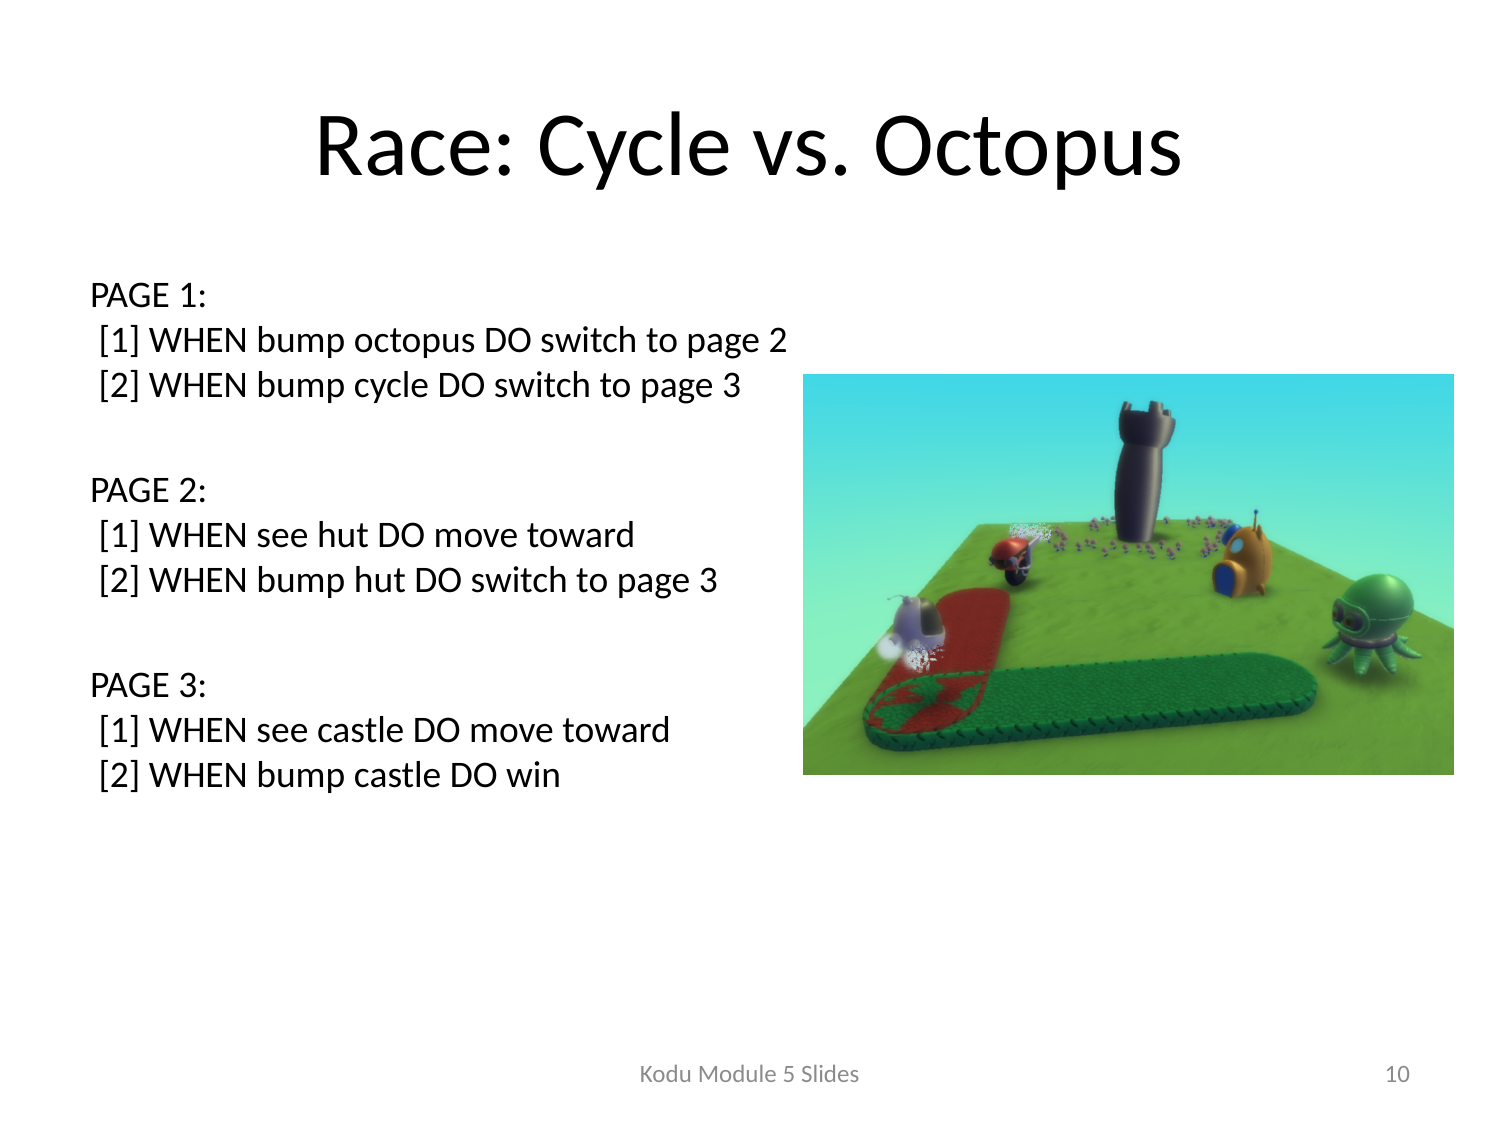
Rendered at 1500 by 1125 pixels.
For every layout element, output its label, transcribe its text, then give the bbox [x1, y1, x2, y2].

slide_number 10 [1074, 1042, 1425, 1103]
title Race: Cycle vs. Octopus [75, 45, 1425, 233]
list PAGE 1: [1] WHEN bump octopus DO switch to page 2 [2] WHEN bump cycle DO switch to page 3 PAGE 2: [1] WHEN see hut DO move toward [2] WHEN bump hut DO switch to page 3 PAGE 3: [1] WHEN see castle DO move toward [2] WHEN bump castle DO win [75, 262, 1425, 1005]
picture [802, 374, 1454, 776]
footer Kodu Module 5 Slides [512, 1042, 988, 1103]
